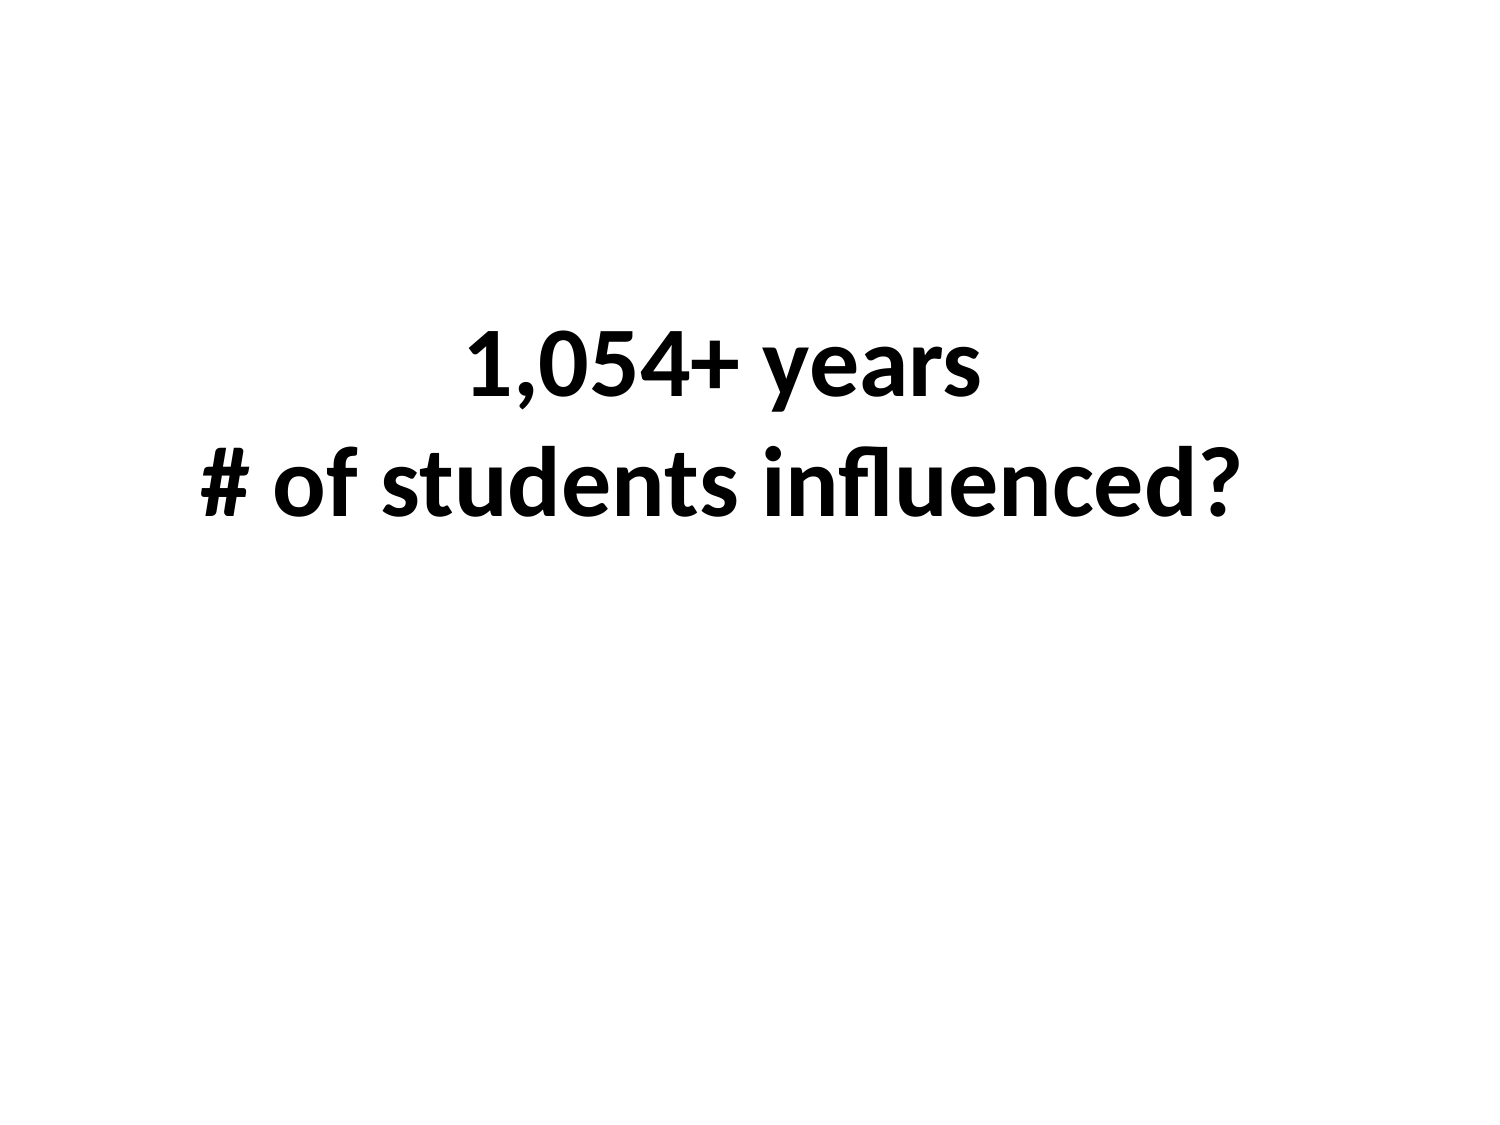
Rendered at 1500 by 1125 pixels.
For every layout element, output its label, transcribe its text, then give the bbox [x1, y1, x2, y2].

title 1,054+ years # of students influenced? [47, 111, 1398, 842]
